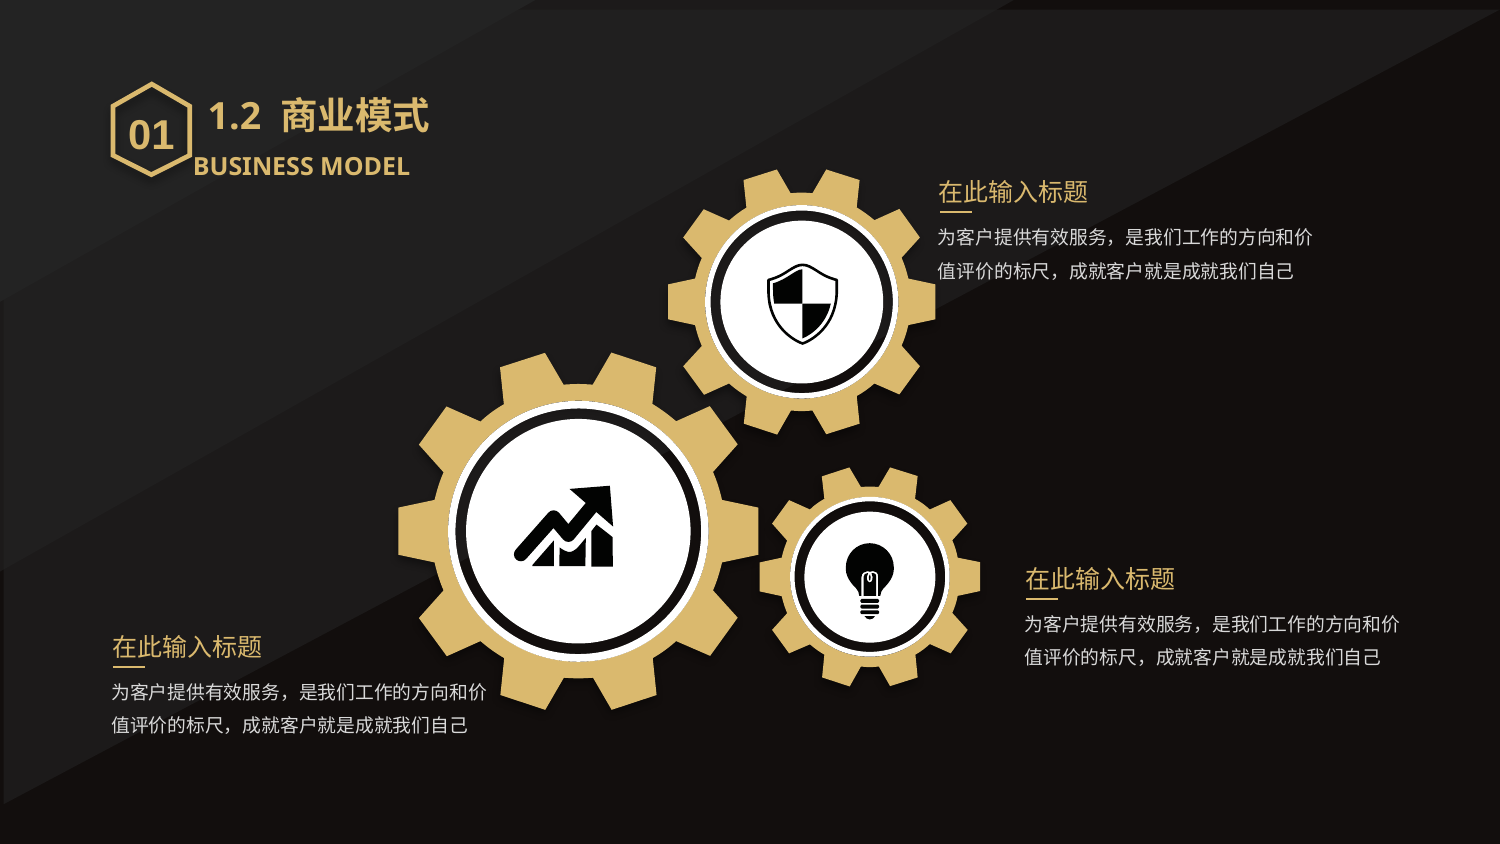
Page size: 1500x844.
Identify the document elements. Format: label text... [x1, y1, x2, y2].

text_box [767, 263, 839, 345]
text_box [845, 543, 894, 620]
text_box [668, 169, 936, 435]
text_box BUSINESS MODEL [178, 143, 426, 188]
text_box 在此输入标题 [97, 624, 278, 669]
text_box 1.2 商业模式 [192, 85, 445, 145]
text_box 在此输入标题 [936, 169, 1104, 215]
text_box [112, 84, 190, 175]
text_box 在此输入标题 [1010, 556, 1191, 601]
text_box 为客户提供有效服务，是我们工作的方向和价值评价的标尺，成就客户就是成就我们自己 [1009, 593, 1428, 710]
text_box 为客户提供有效服务，是我们工作的方向和价值评价的标尺，成就客户就是成就我们自己 [96, 661, 515, 778]
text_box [398, 352, 759, 710]
text_box 为客户提供有效服务，是我们工作的方向和价值评价的标尺，成就客户就是成就我们自己 [936, 207, 1342, 323]
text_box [759, 467, 981, 687]
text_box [513, 485, 614, 567]
